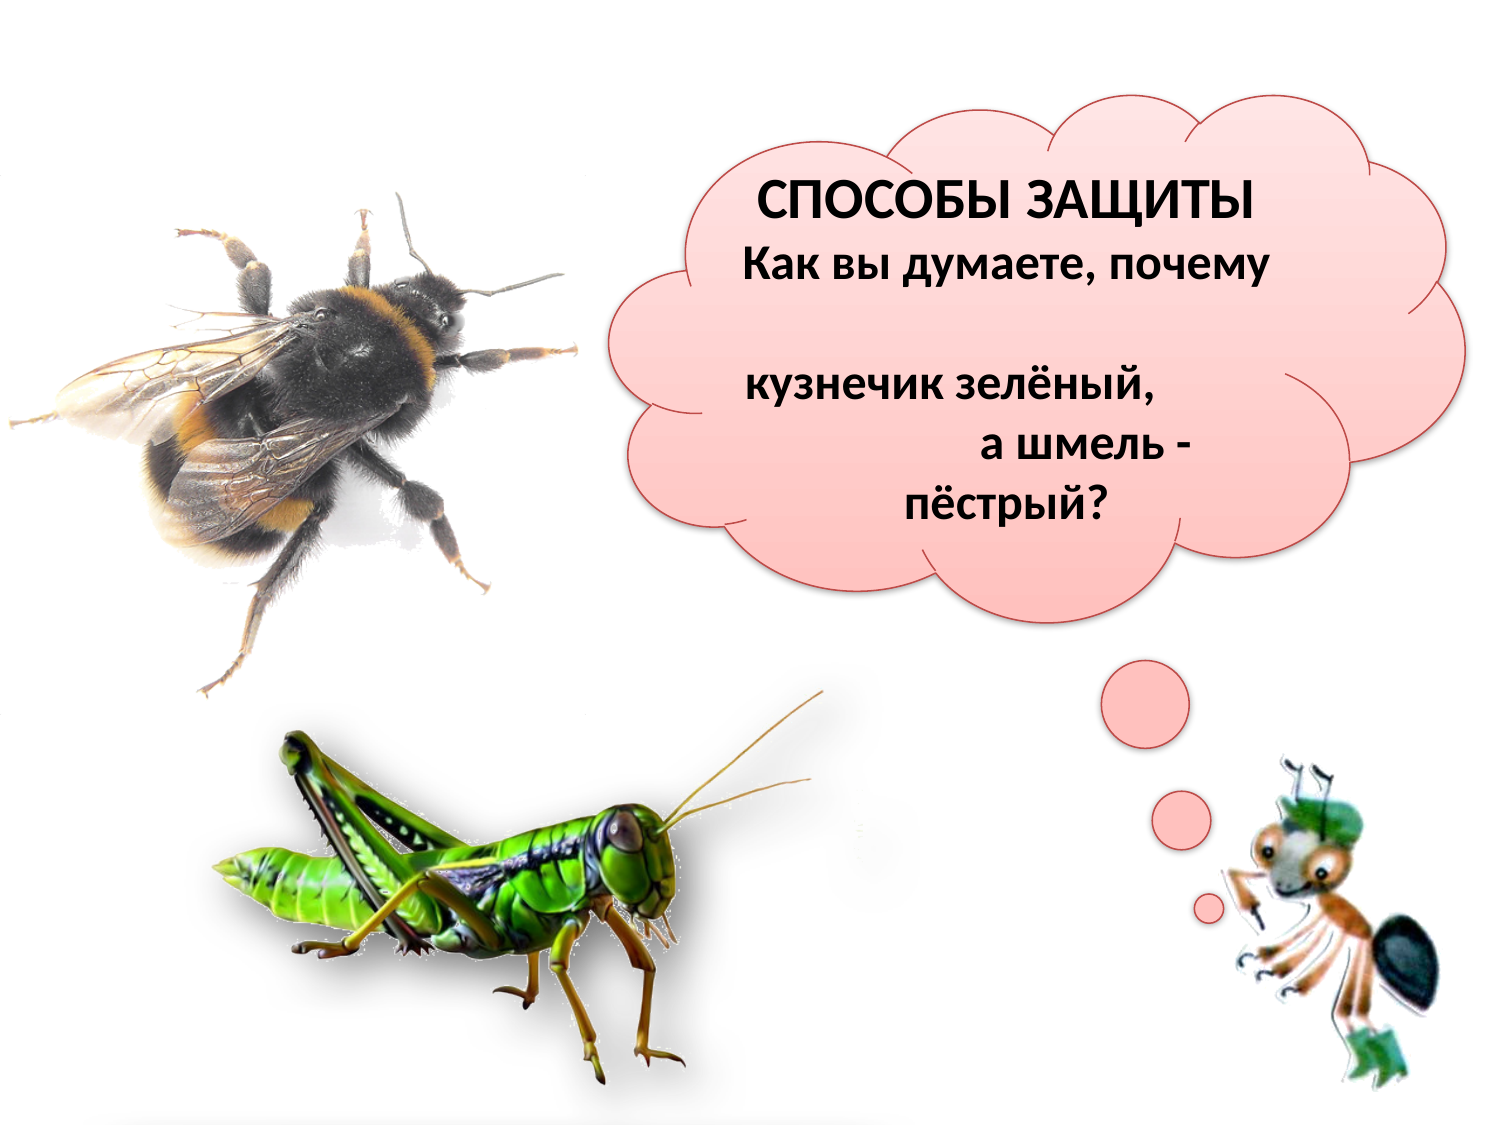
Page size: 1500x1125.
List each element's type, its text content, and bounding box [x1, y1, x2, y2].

picture [0, 175, 863, 1125]
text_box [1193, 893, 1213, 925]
text_box СПОСОБЫ ЗАЩИТЫ Как вы думаете, почему кузнечик зелёный, а шмель - пёстрый? [607, 94, 1466, 624]
picture [1218, 749, 1450, 1102]
text_box СПОСОБЫ ЗАЩИТЫ Как вы думаете, почему кузнечик зелёный, а шмель - пёстрый? [1151, 790, 1212, 851]
text_box СПОСОБЫ ЗАЩИТЫ Как вы думаете, почему кузнечик зелёный, а шмель - пёстрый? [1100, 659, 1191, 750]
